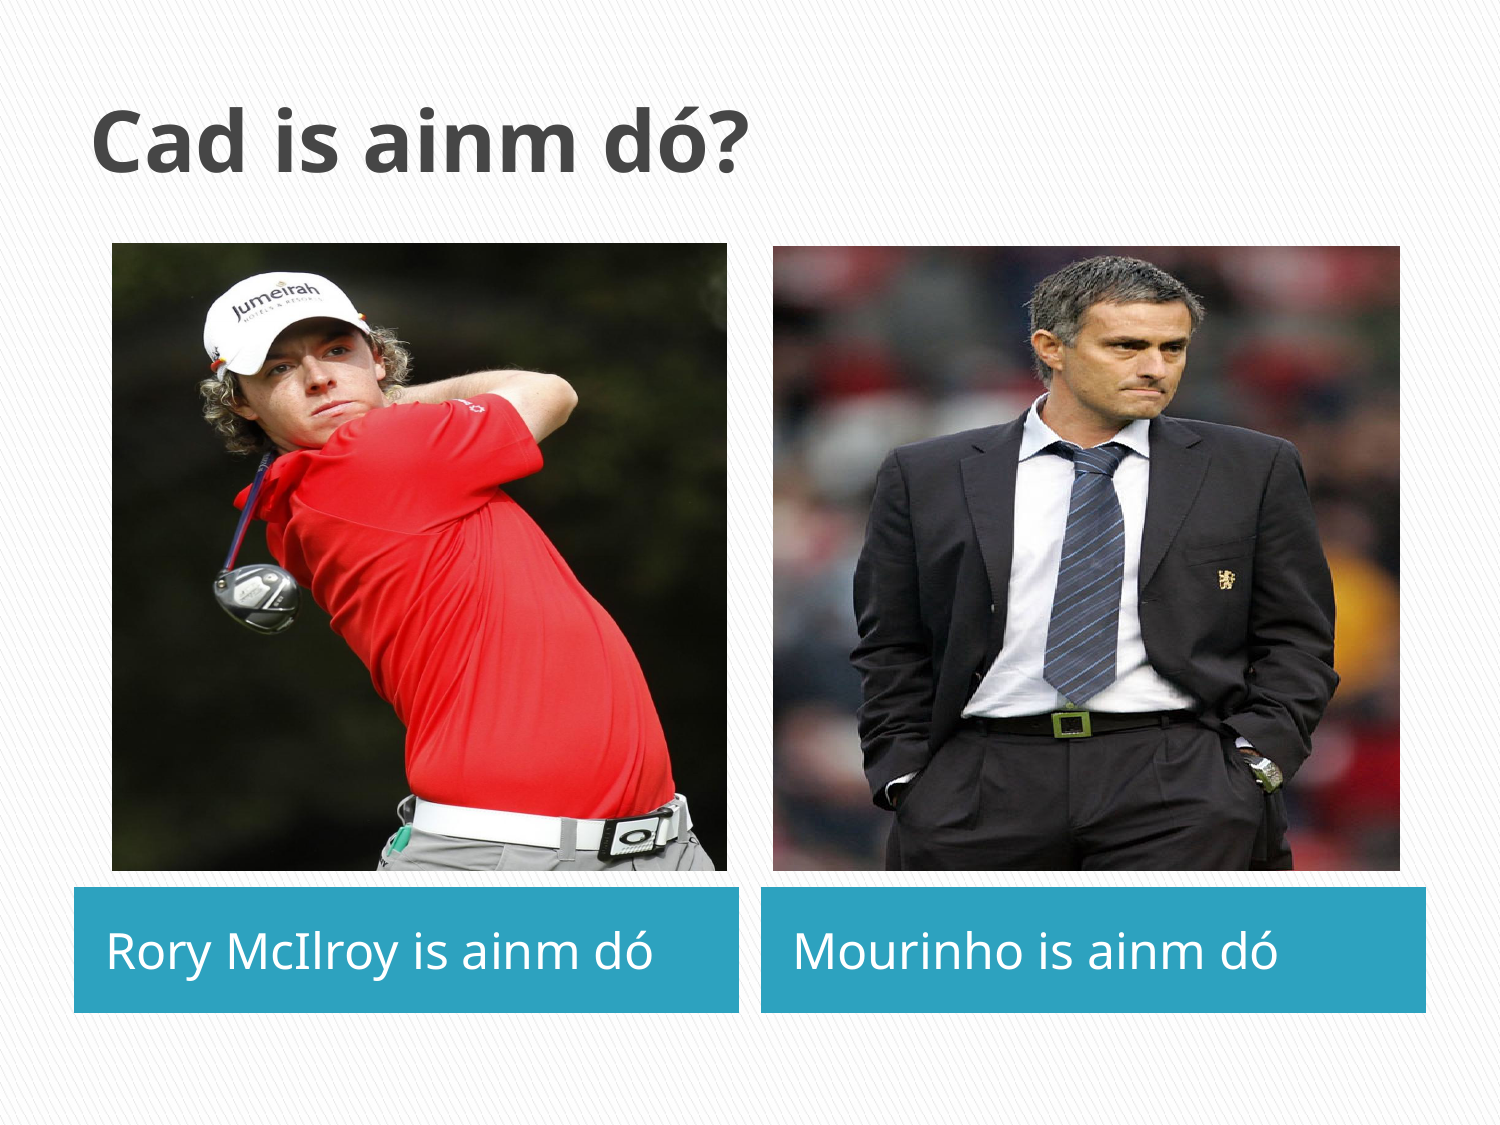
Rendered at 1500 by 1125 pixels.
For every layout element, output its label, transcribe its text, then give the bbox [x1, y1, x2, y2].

title Cad is ainm dó? [75, 44, 1425, 233]
picture [773, 245, 1400, 872]
picture [111, 243, 727, 872]
list Rory McIlroy is ainm dó [74, 887, 739, 1013]
list Mourinho is ainm dó [761, 887, 1426, 1013]
